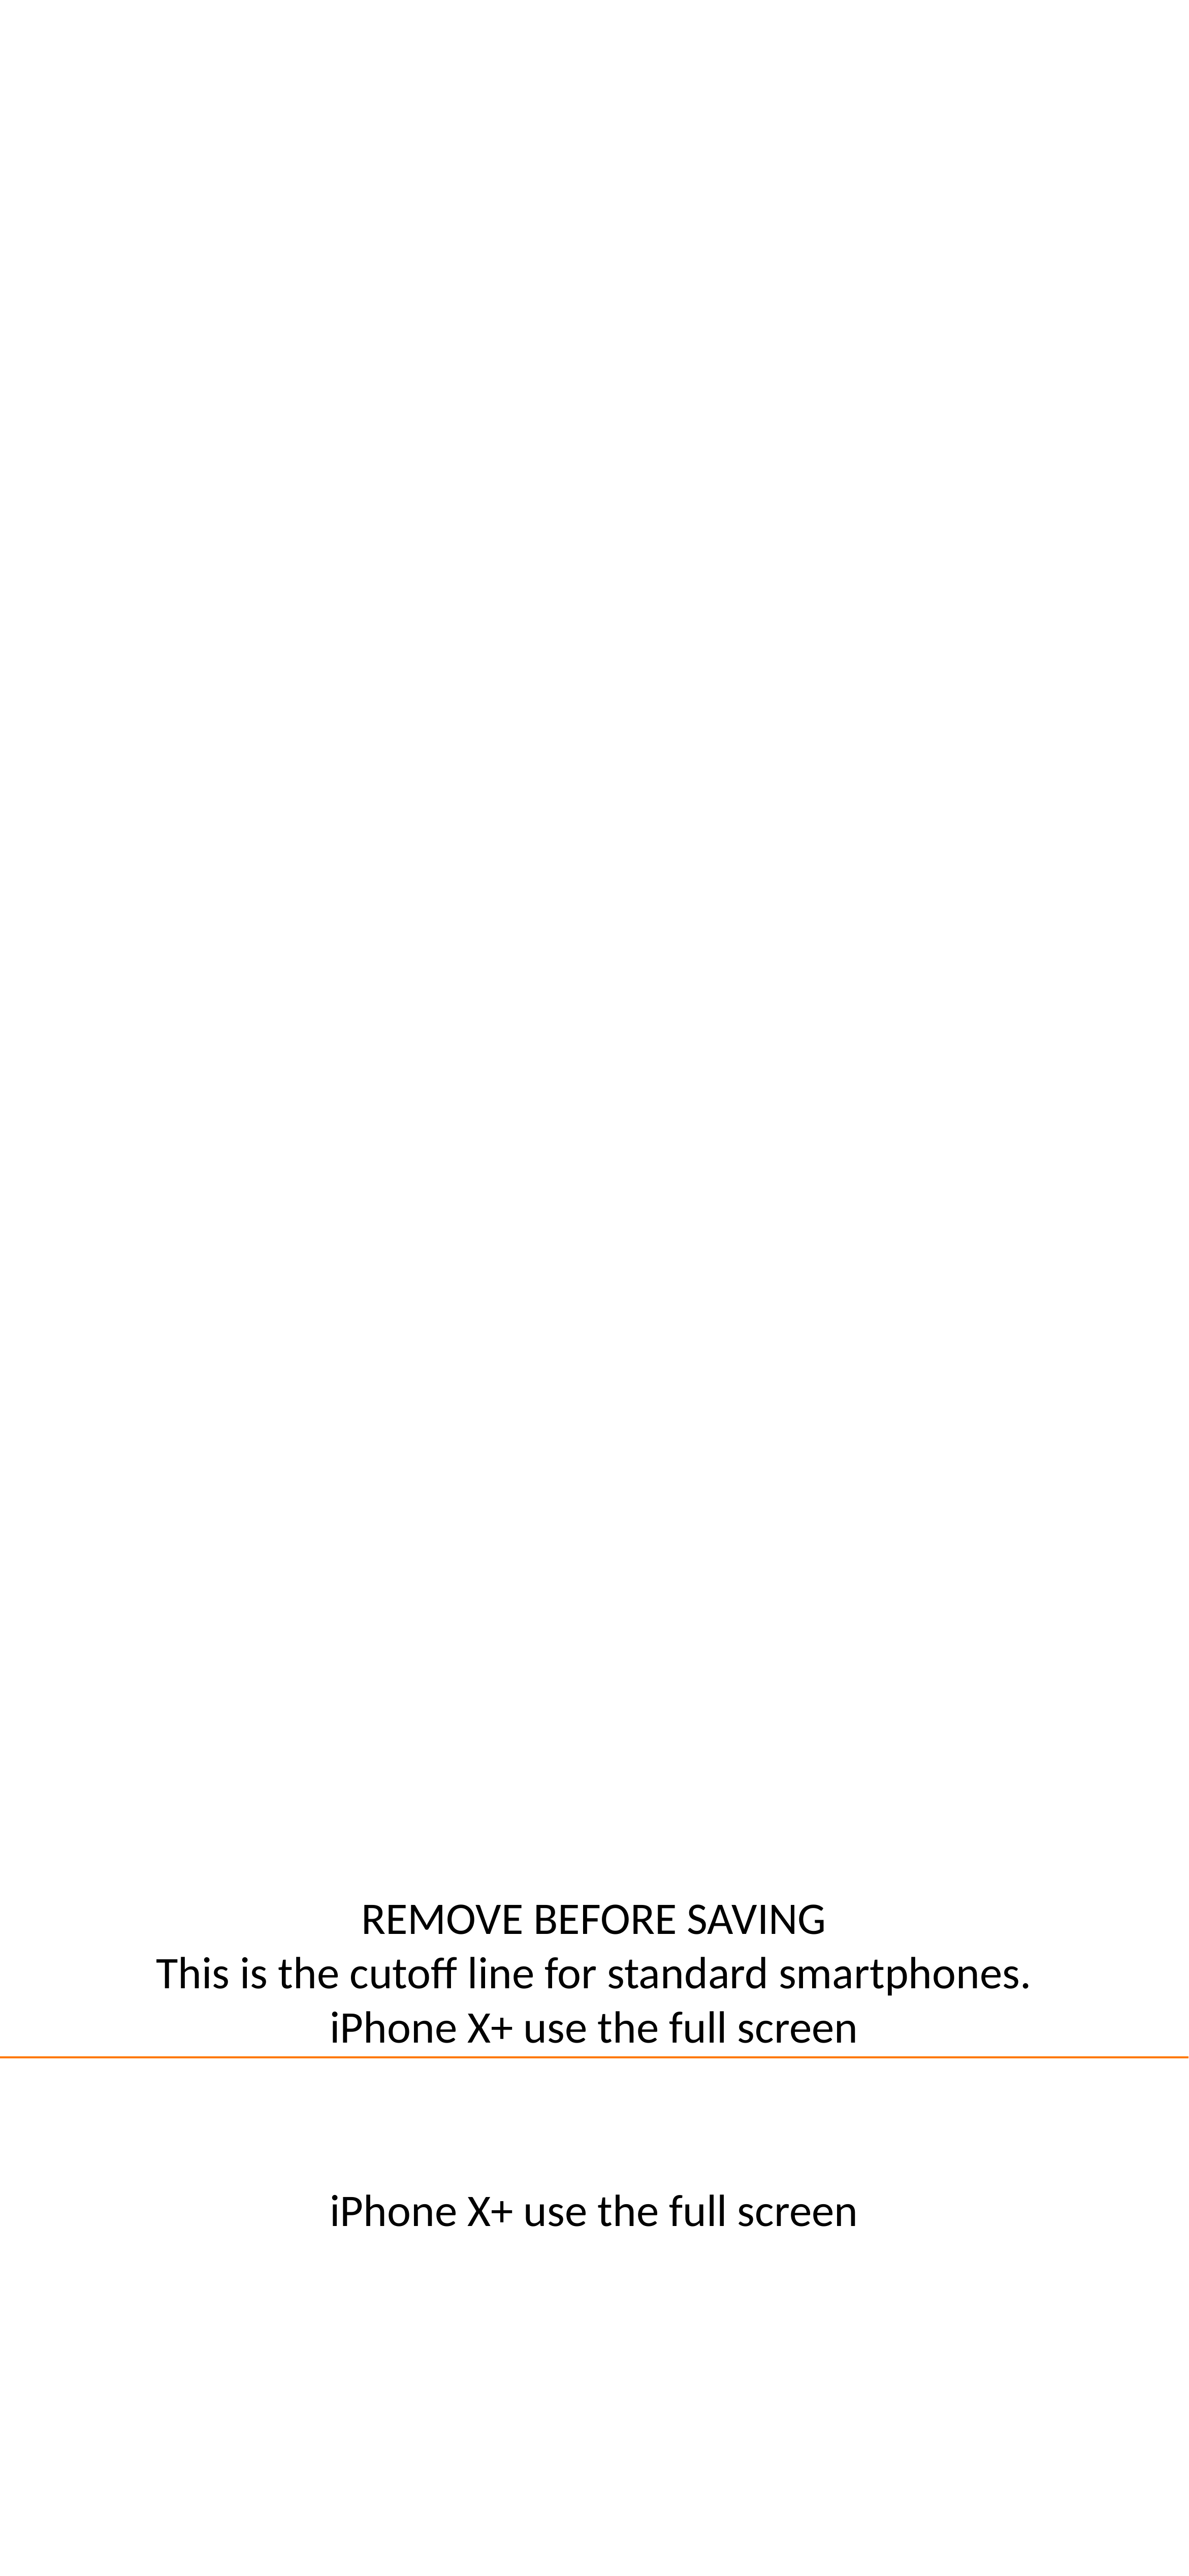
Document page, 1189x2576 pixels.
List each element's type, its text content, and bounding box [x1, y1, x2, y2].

text_box iPhone X+ use the full screen [105, 2177, 1084, 2240]
text_box REMOVE BEFORE SAVING This is the cutoff line for standard smartphones. iPhone X+ use the full screen [105, 1885, 1084, 2056]
